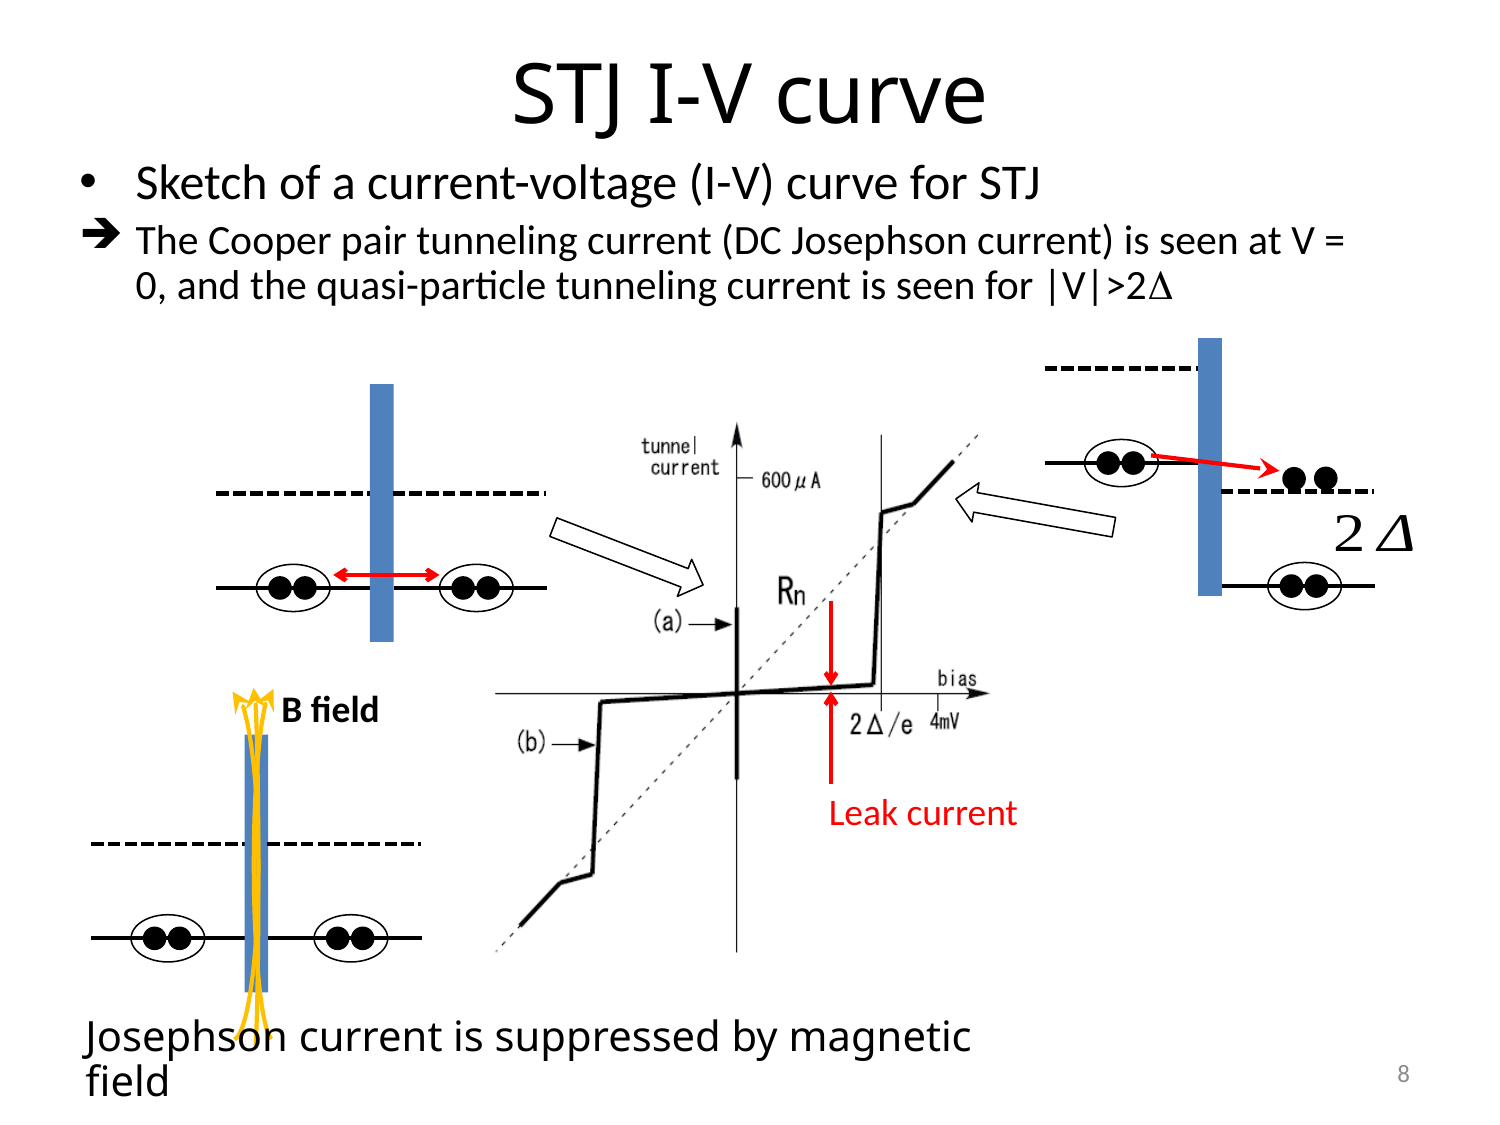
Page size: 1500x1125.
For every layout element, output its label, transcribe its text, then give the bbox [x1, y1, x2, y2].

title STJ I-V curve [75, 30, 1426, 149]
text_box [234, 1002, 249, 1008]
text_box [261, 1002, 272, 1008]
text_box [232, 691, 250, 732]
list Sketch of a current-voltage (I-V) curve for STJ The Cooper pair tunneling current (DC Josephson current) is seen at V = 0, and the quasi-particle tunneling current is seen for |V|>2 [64, 149, 1376, 421]
slide_number 8 [1074, 1042, 1425, 1103]
text_box [260, 707, 266, 732]
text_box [216, 383, 548, 643]
text_box [245, 687, 266, 732]
text_box [261, 694, 266, 705]
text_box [90, 734, 423, 993]
text_box B field [266, 677, 395, 732]
picture [440, 383, 1044, 978]
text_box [1044, 337, 1376, 611]
text_box Josephson current is suppressed by magnetic field [70, 1008, 1045, 1072]
